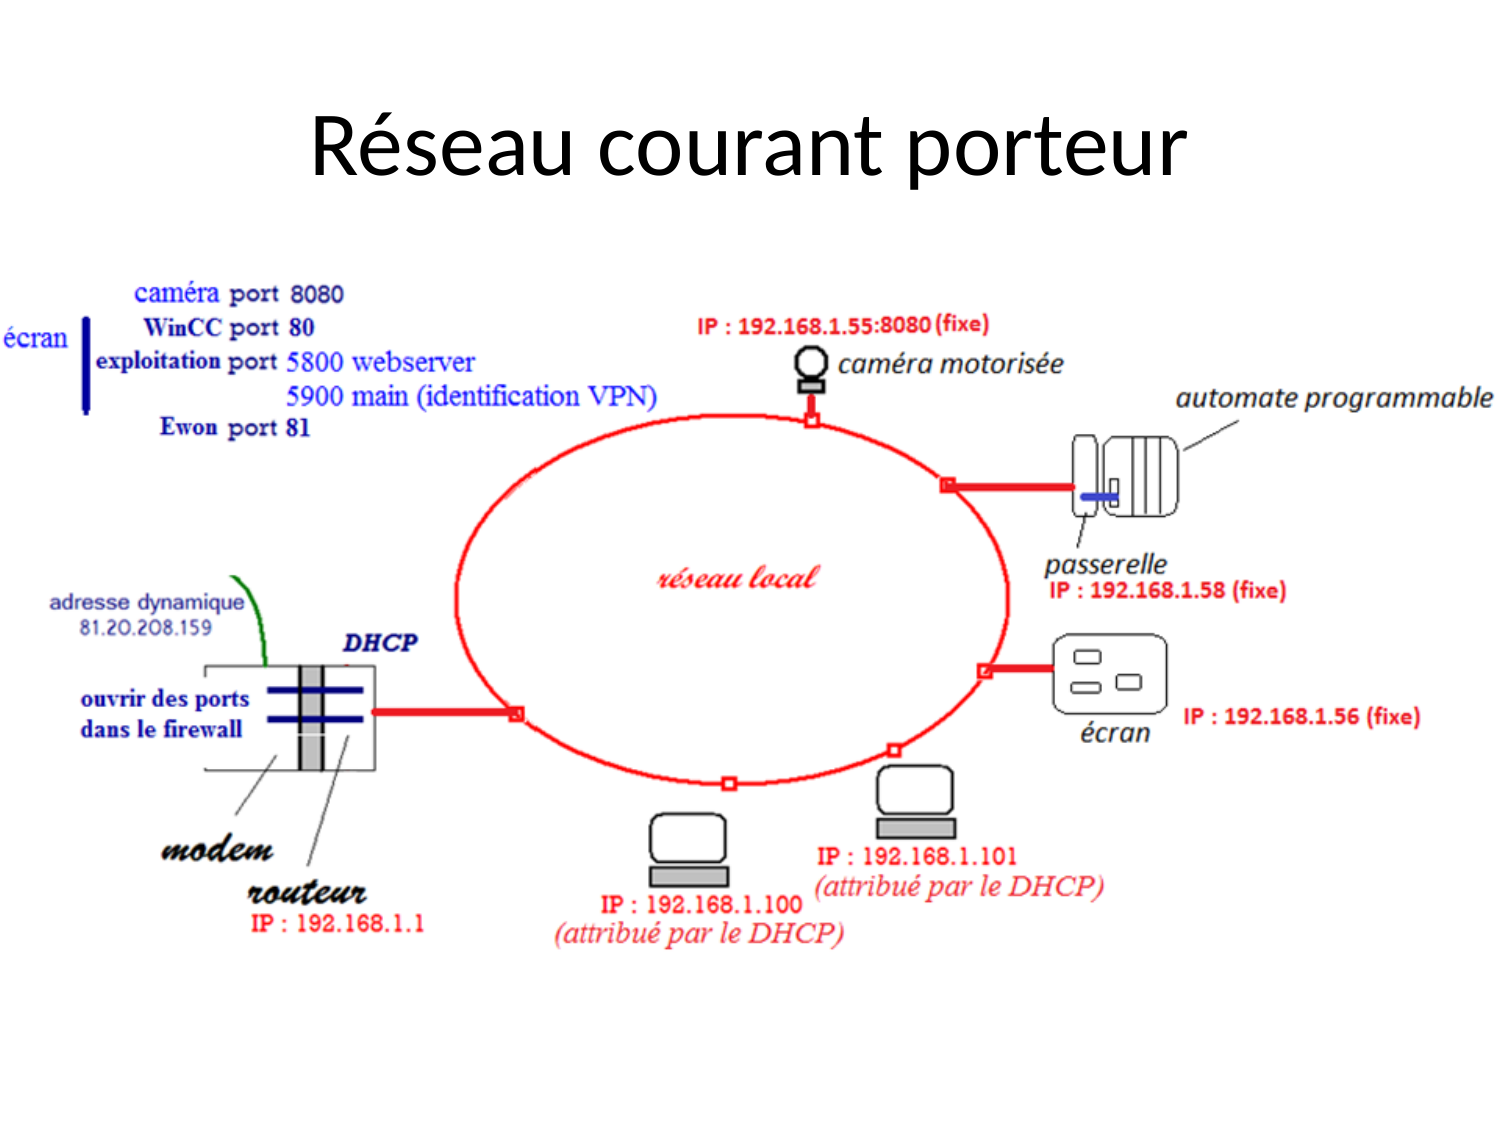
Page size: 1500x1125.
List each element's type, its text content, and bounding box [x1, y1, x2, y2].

title Réseau courant porteur [75, 45, 1425, 233]
picture [0, 278, 1500, 959]
